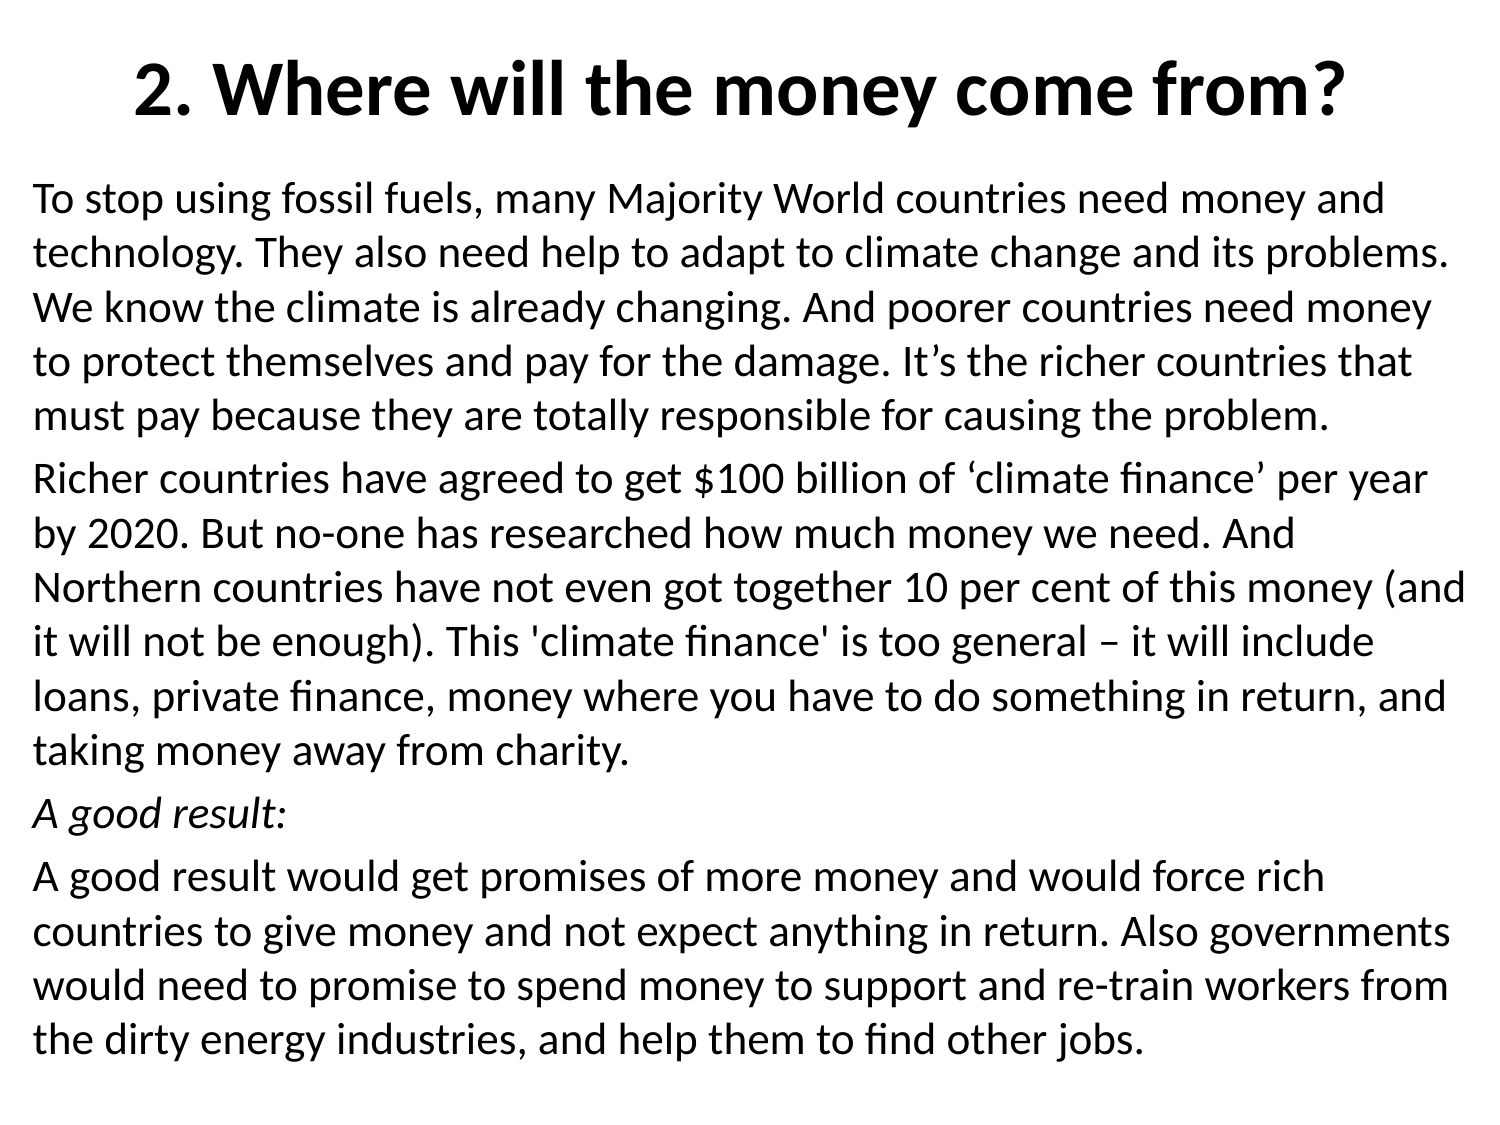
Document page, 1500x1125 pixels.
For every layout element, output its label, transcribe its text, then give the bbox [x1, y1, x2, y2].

title 2. Where will the money come from? [75, 19, 1425, 149]
list To stop using fossil fuels, many Majority World countries need money and technology. They also need help to adapt to climate change and its problems. We know the climate is already changing. And poorer countries need money to protect themselves and pay for the damage. It’s the richer countries that must pay because they are totally responsible for causing the problem. Richer countries have agreed to get $100 billion of ‘climate finance’ per year by 2020. But no-one has researched how much money we need. And Northern countries have not even got together 10 per cent of this money (and it will not be enough). This 'climate finance' is too general – it will include loans, private finance, money where you have to do something in return, and taking money away from charity. A good result: A good result would get promises of more money and would force rich countries to give money and not expect anything in return. Also governments would need to promise to spend money to support and re-train workers from the dirty energy industries, and help them to find other jobs. [17, 160, 1483, 1106]
